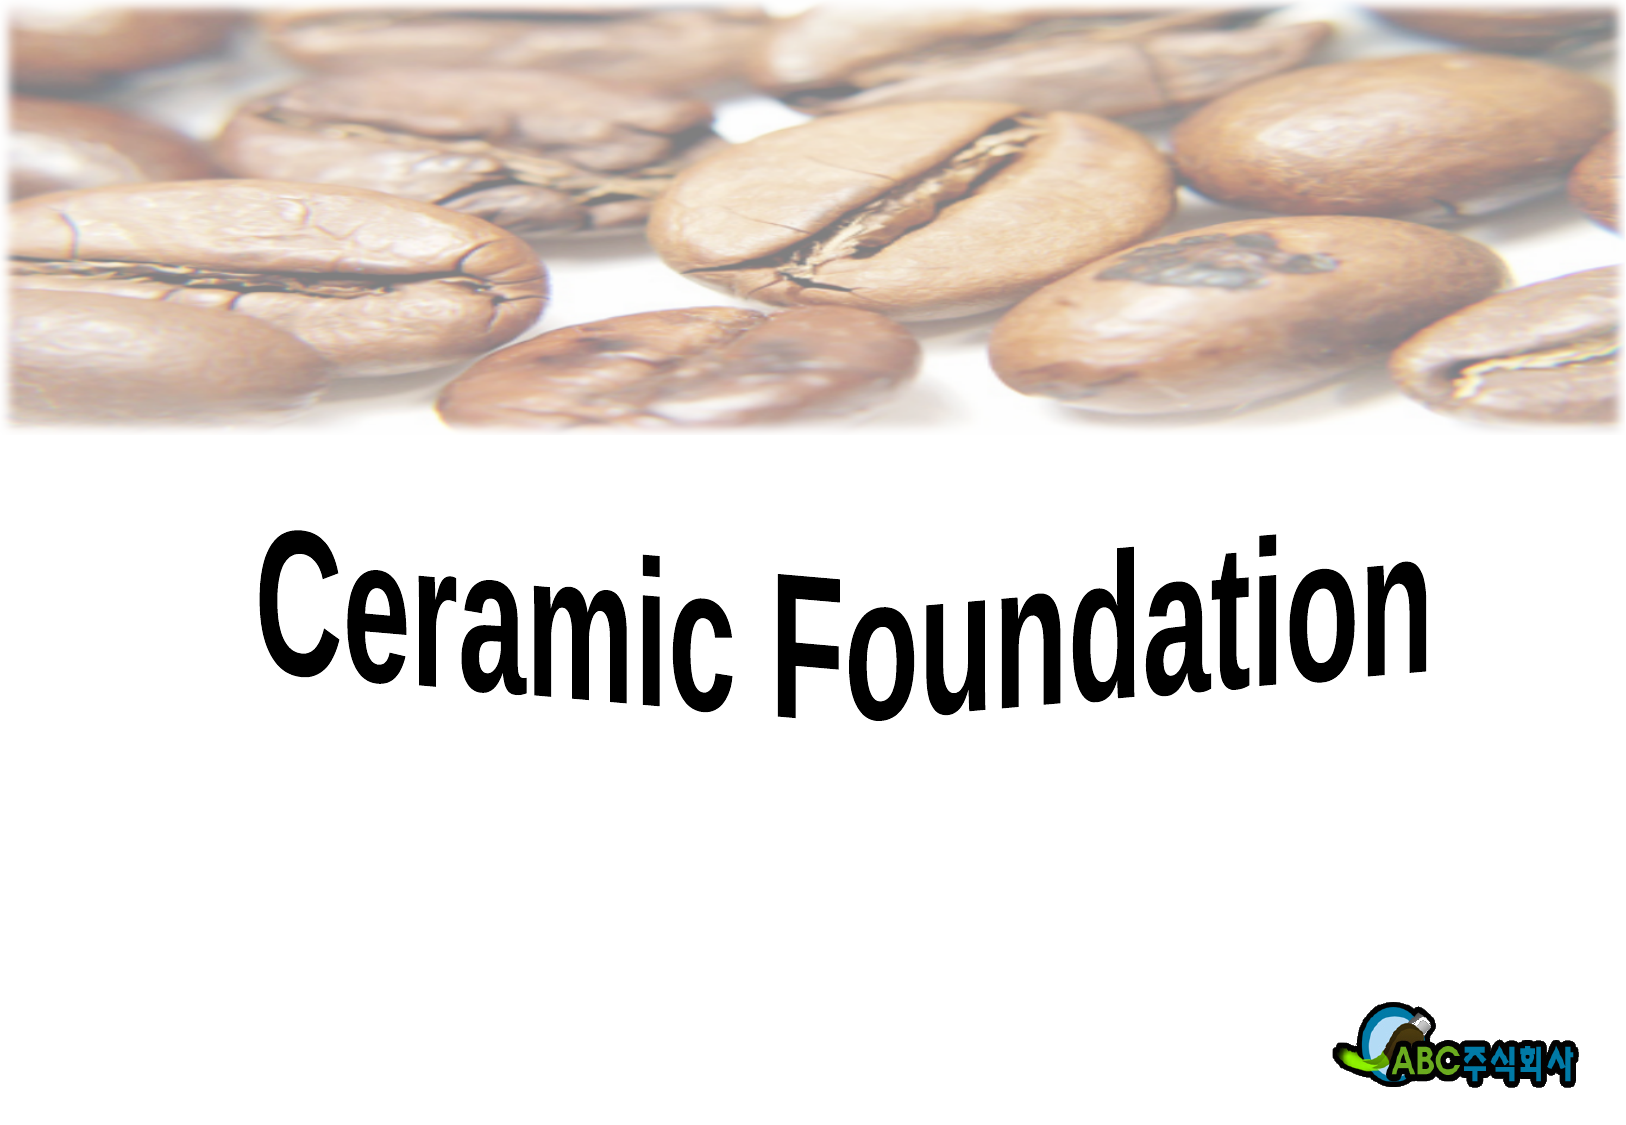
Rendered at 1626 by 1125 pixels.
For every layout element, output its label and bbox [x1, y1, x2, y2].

picture [1321, 992, 1586, 1094]
text_box [16, 16, 1610, 420]
